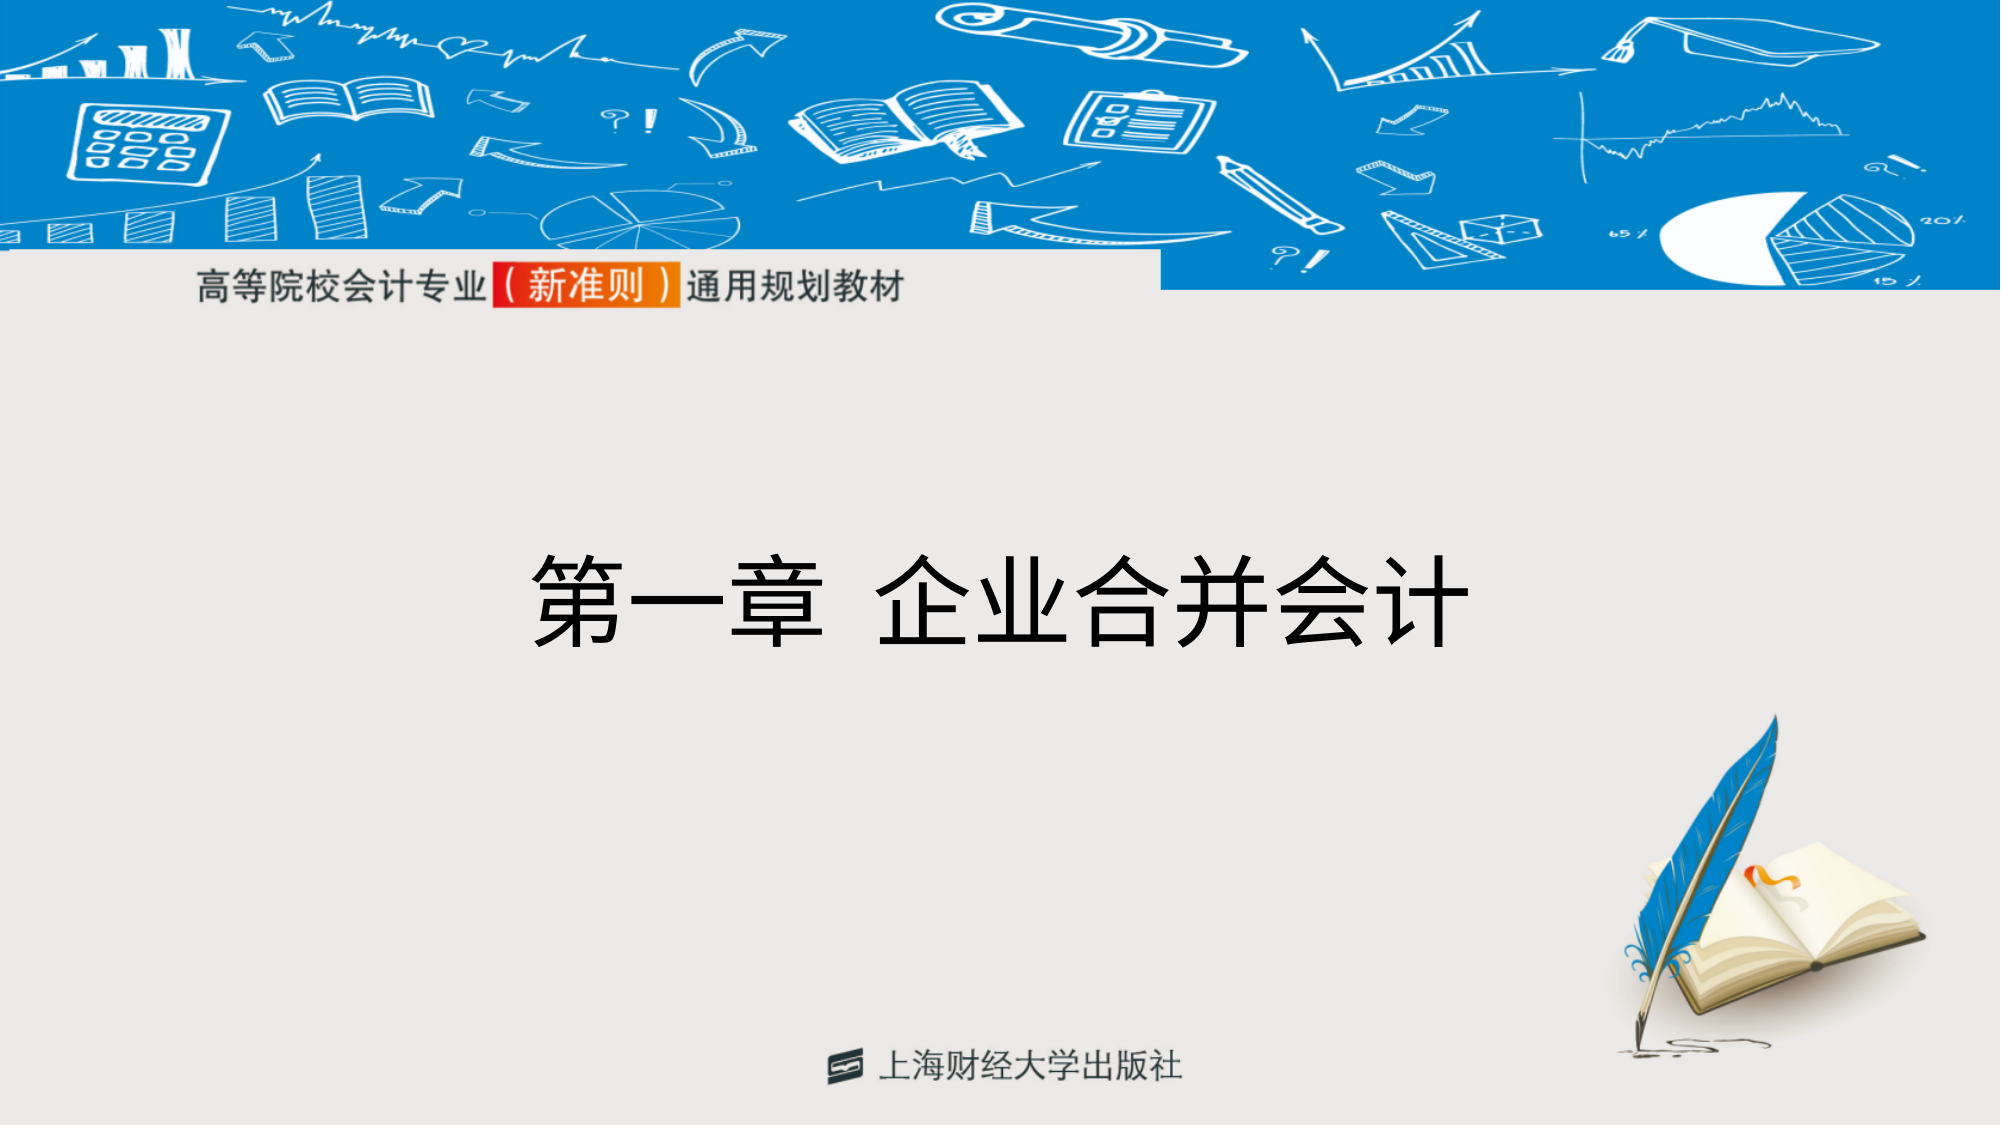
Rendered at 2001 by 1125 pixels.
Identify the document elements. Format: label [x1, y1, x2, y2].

text_box [0, 0, 2000, 1125]
